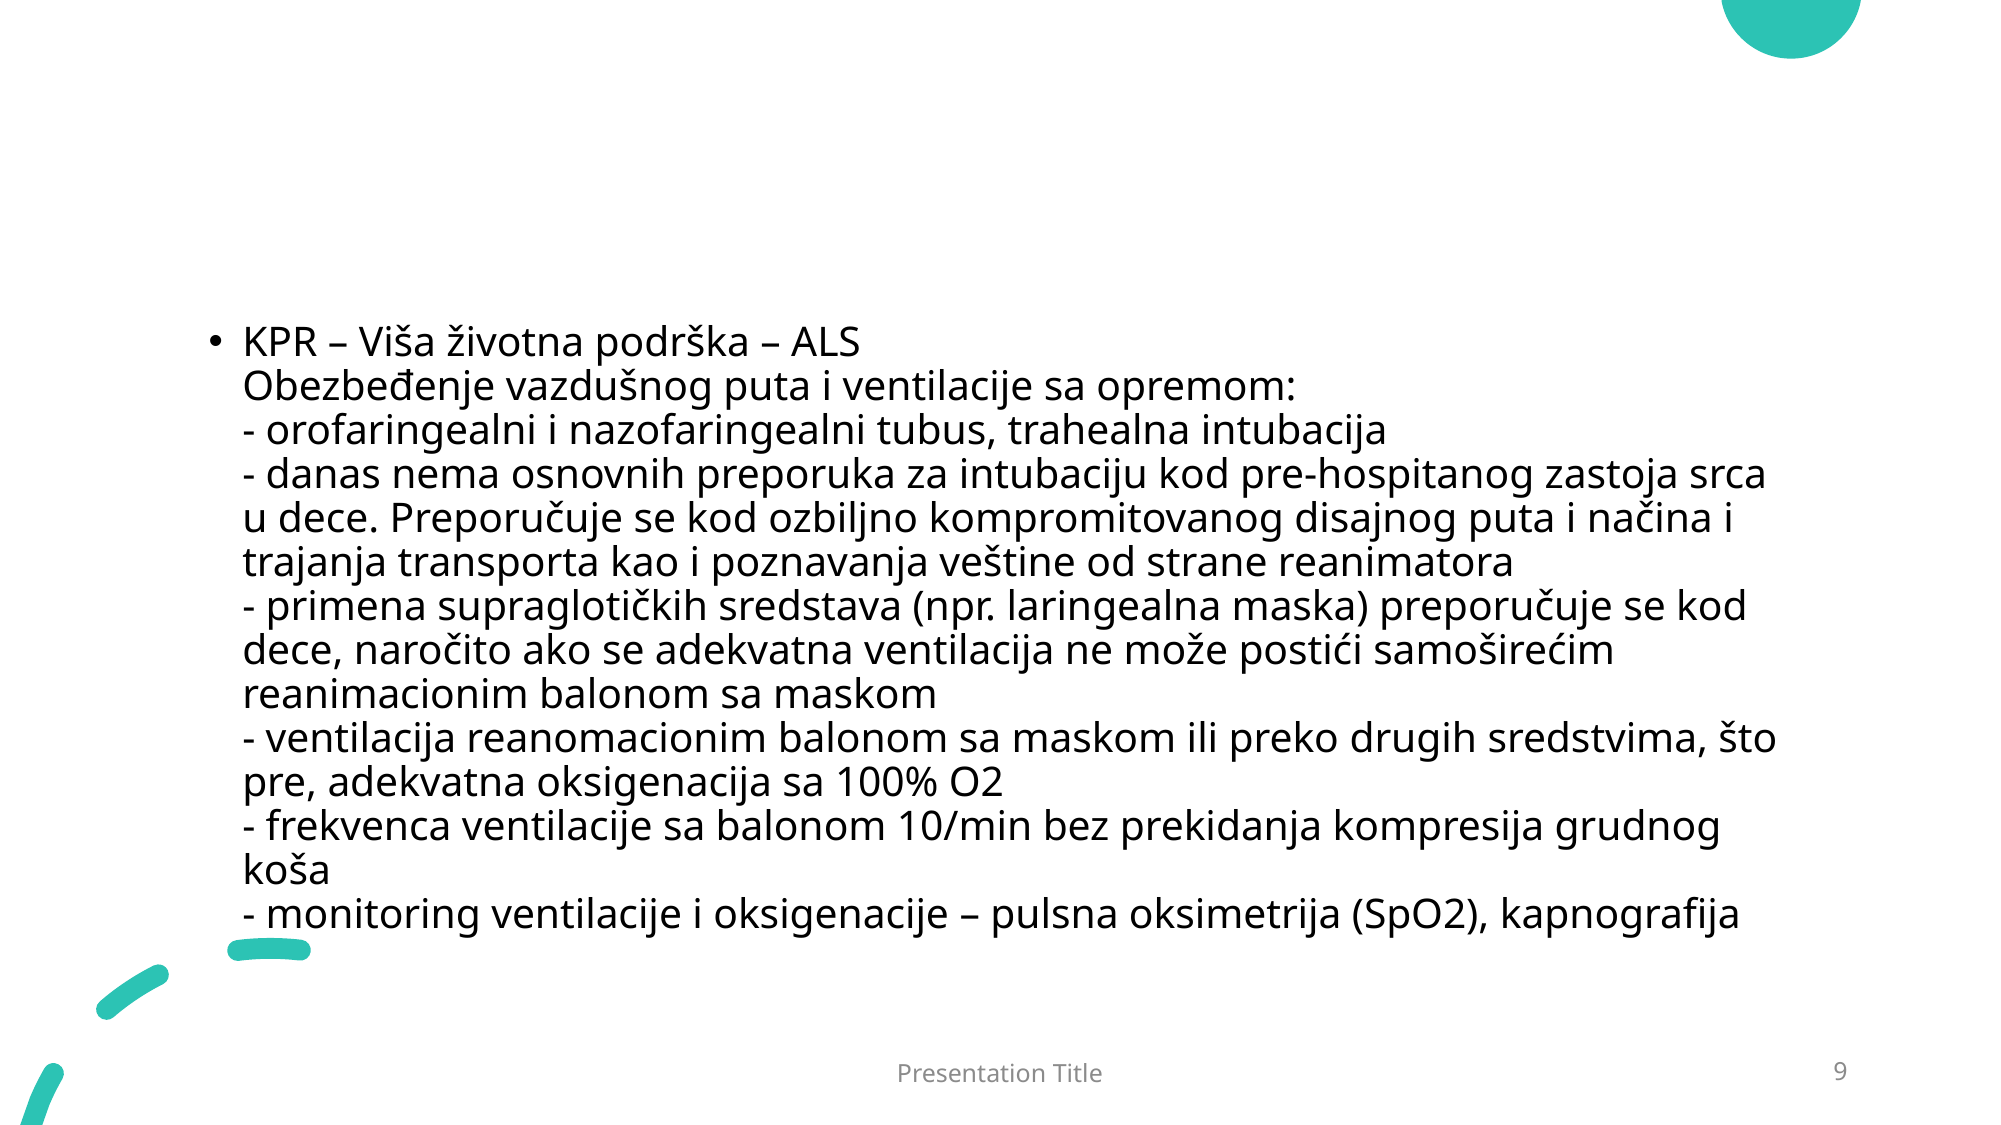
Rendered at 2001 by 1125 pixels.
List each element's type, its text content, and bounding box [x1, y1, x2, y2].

footer Presentation Title [662, 1042, 1338, 1103]
slide_number 9 [1412, 1042, 1863, 1103]
list KPR – Viša životna podrška – ALS Obezbeđenje vazdušnog puta i ventilacije sa opremom: - orofaringealni i nazofaringealni tubus, trahealna intubacija - danas nema osnovnih preporuka za intubaciju kod pre-hospitanog zastoja srca u dece. Preporučuje se kod ozbiljno kompromitovanog disajnog puta i načina i trajanja transporta kao i poznavanja veštine od strane reanimatora - primena supraglotičkih sredstava (npr. laringealna maska) preporučuje se kod dece, naročito ako se adekvatna ventilacija ne može postići samoširećim reanimacionim balonom sa maskom - ventilacija reanomacionim balonom sa maskom ili preko drugih sredstvima, što pre, adekvatna oksigenacija sa 100% O2 - frekvenca ventilacije sa balonom 10/min bez prekidanja kompresija grudnog koša - monitoring ventilacije i oksigenacije – pulsna oksimetrija (SpO2), kapnografija [193, 313, 1806, 947]
